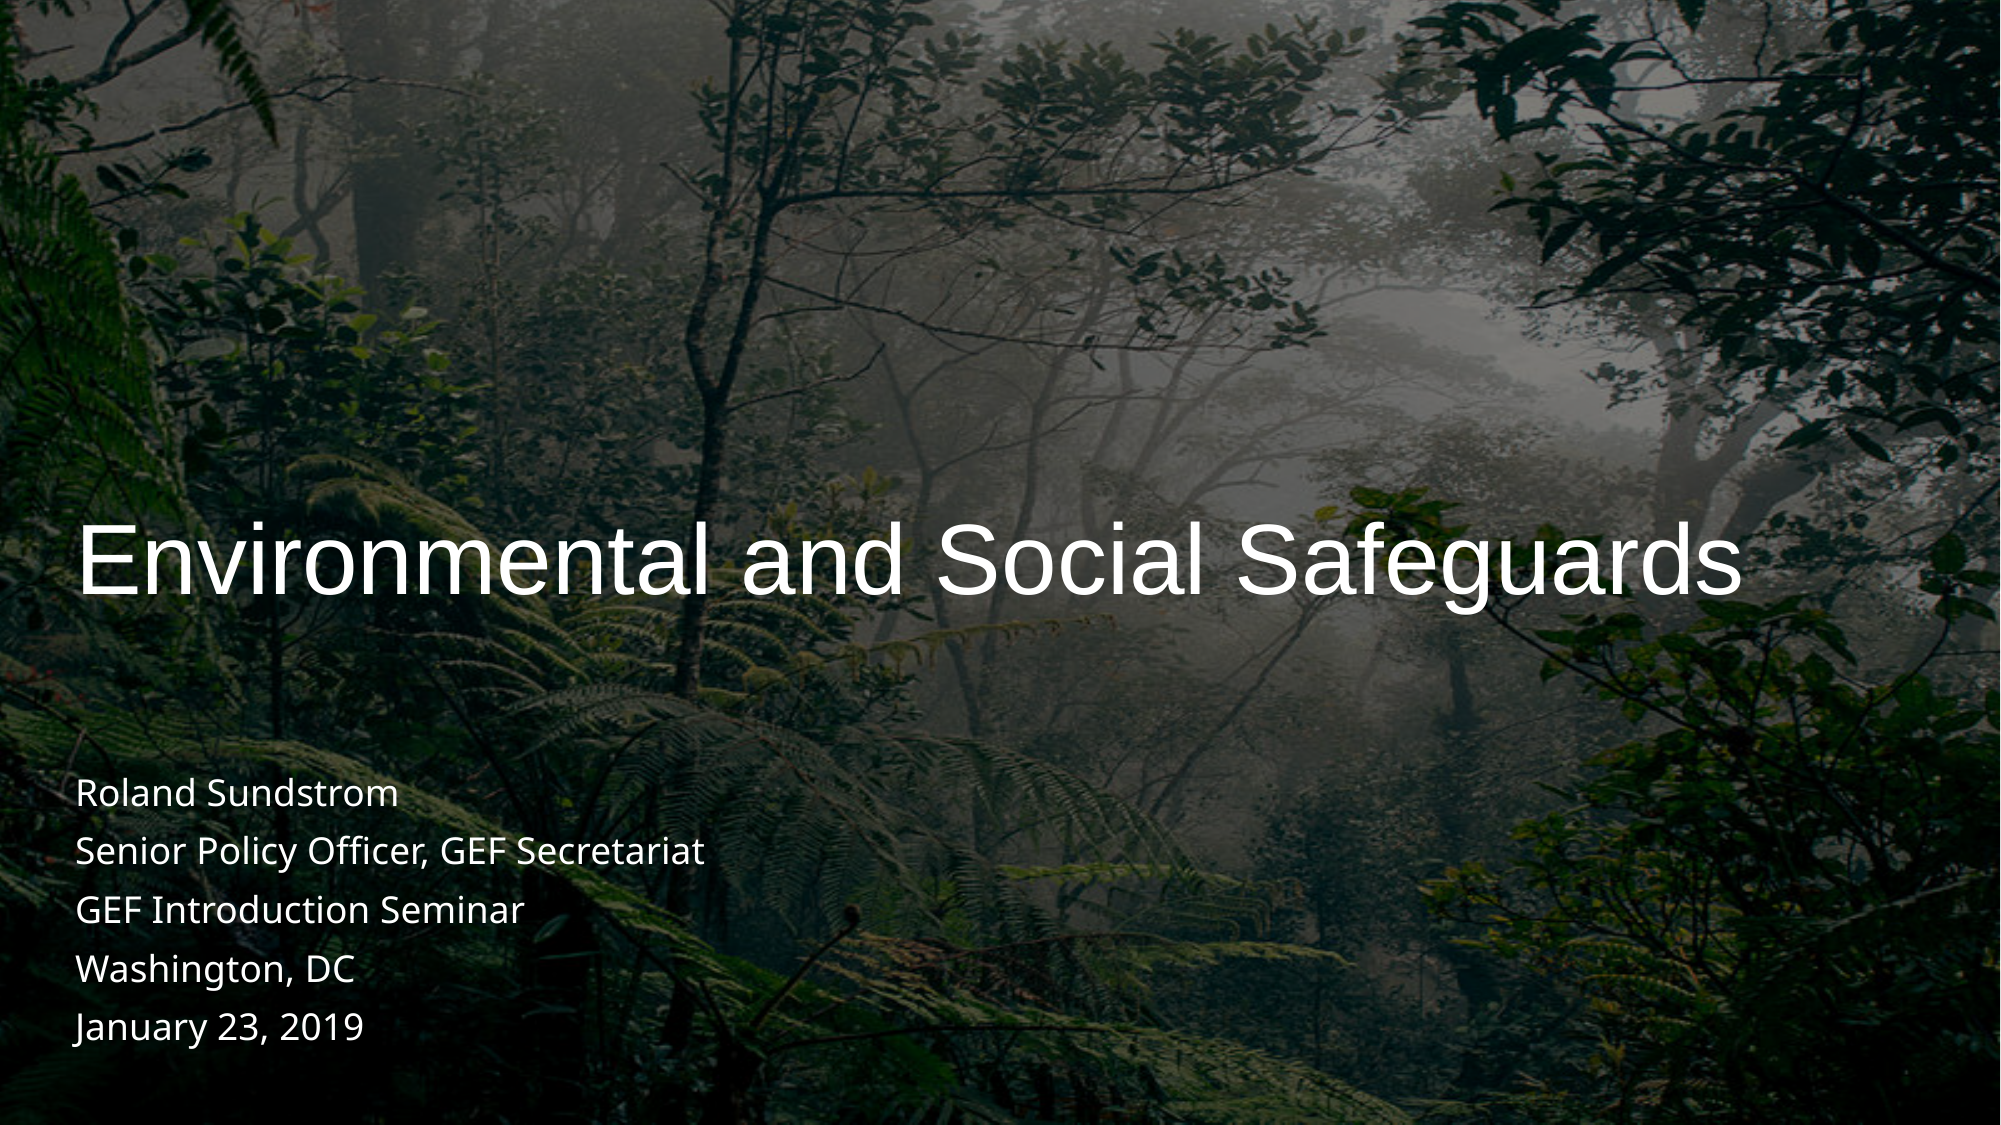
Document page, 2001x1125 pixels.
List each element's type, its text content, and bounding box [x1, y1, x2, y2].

text_box [0, 0, 2000, 426]
subtitle Roland Sundstrom Senior Policy Officer, GEF Secretariat GEF Introduction Seminar Washington, DC January 23, 2019 [0, 698, 2000, 1125]
title Environmental and Social Safeguards [0, 426, 2000, 698]
